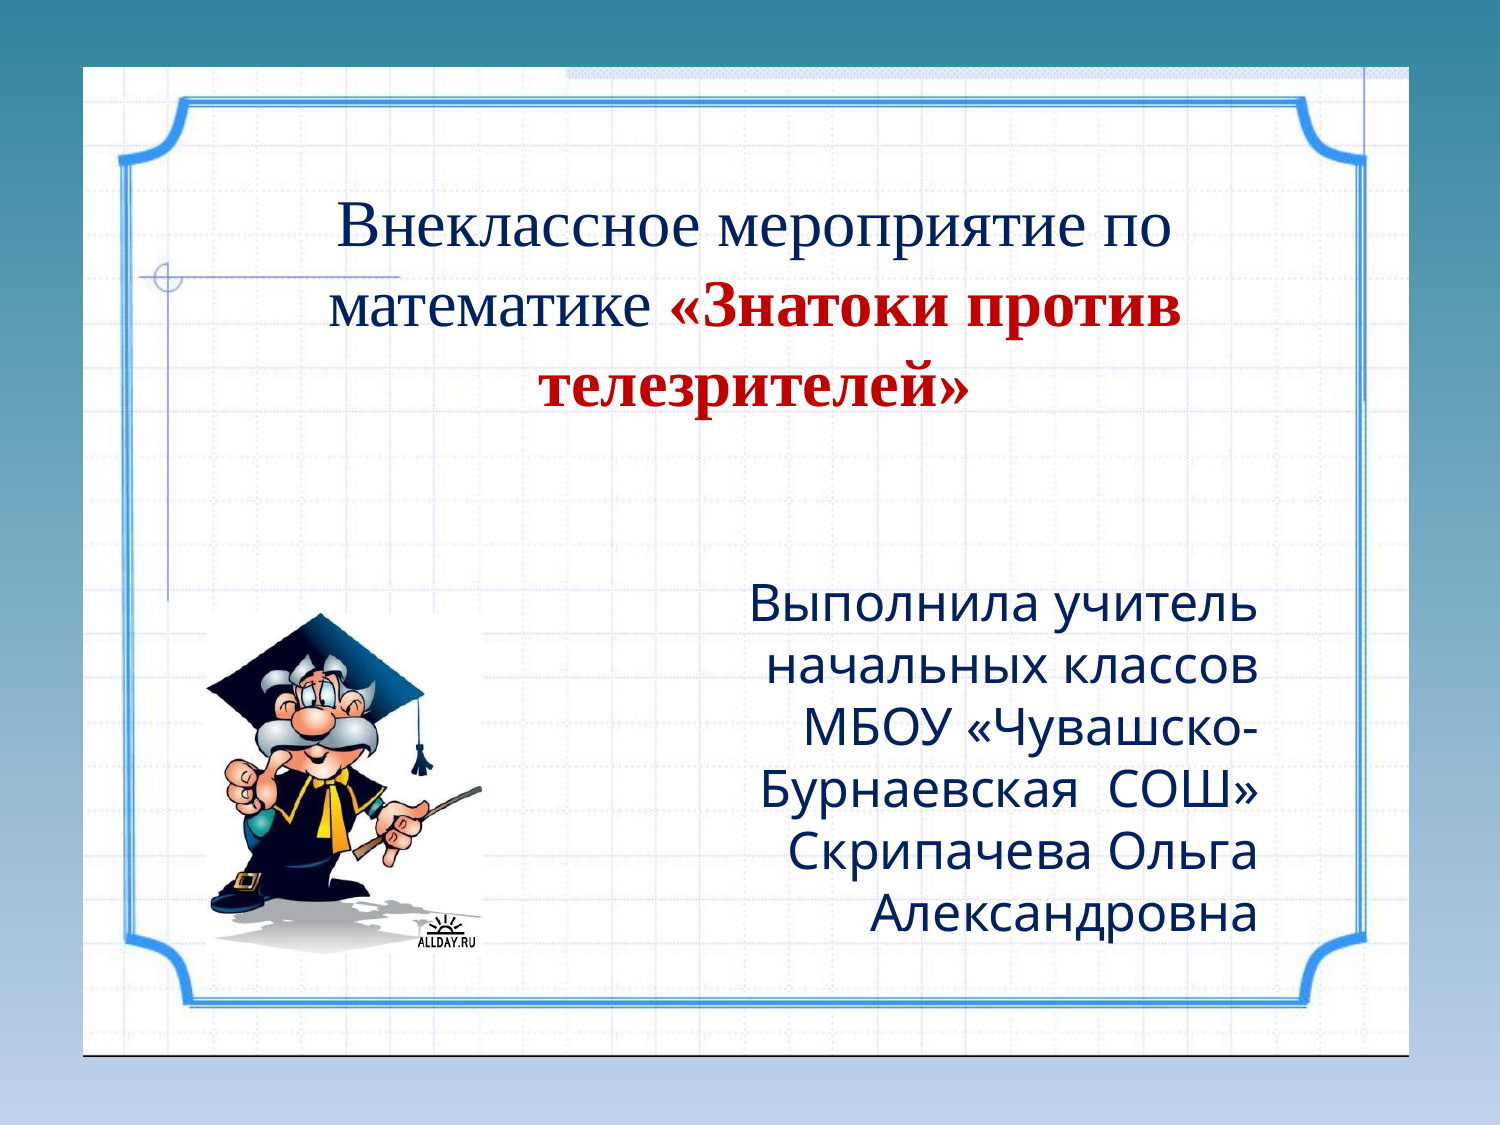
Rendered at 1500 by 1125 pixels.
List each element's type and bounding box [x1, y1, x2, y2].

picture [83, 67, 1409, 1058]
